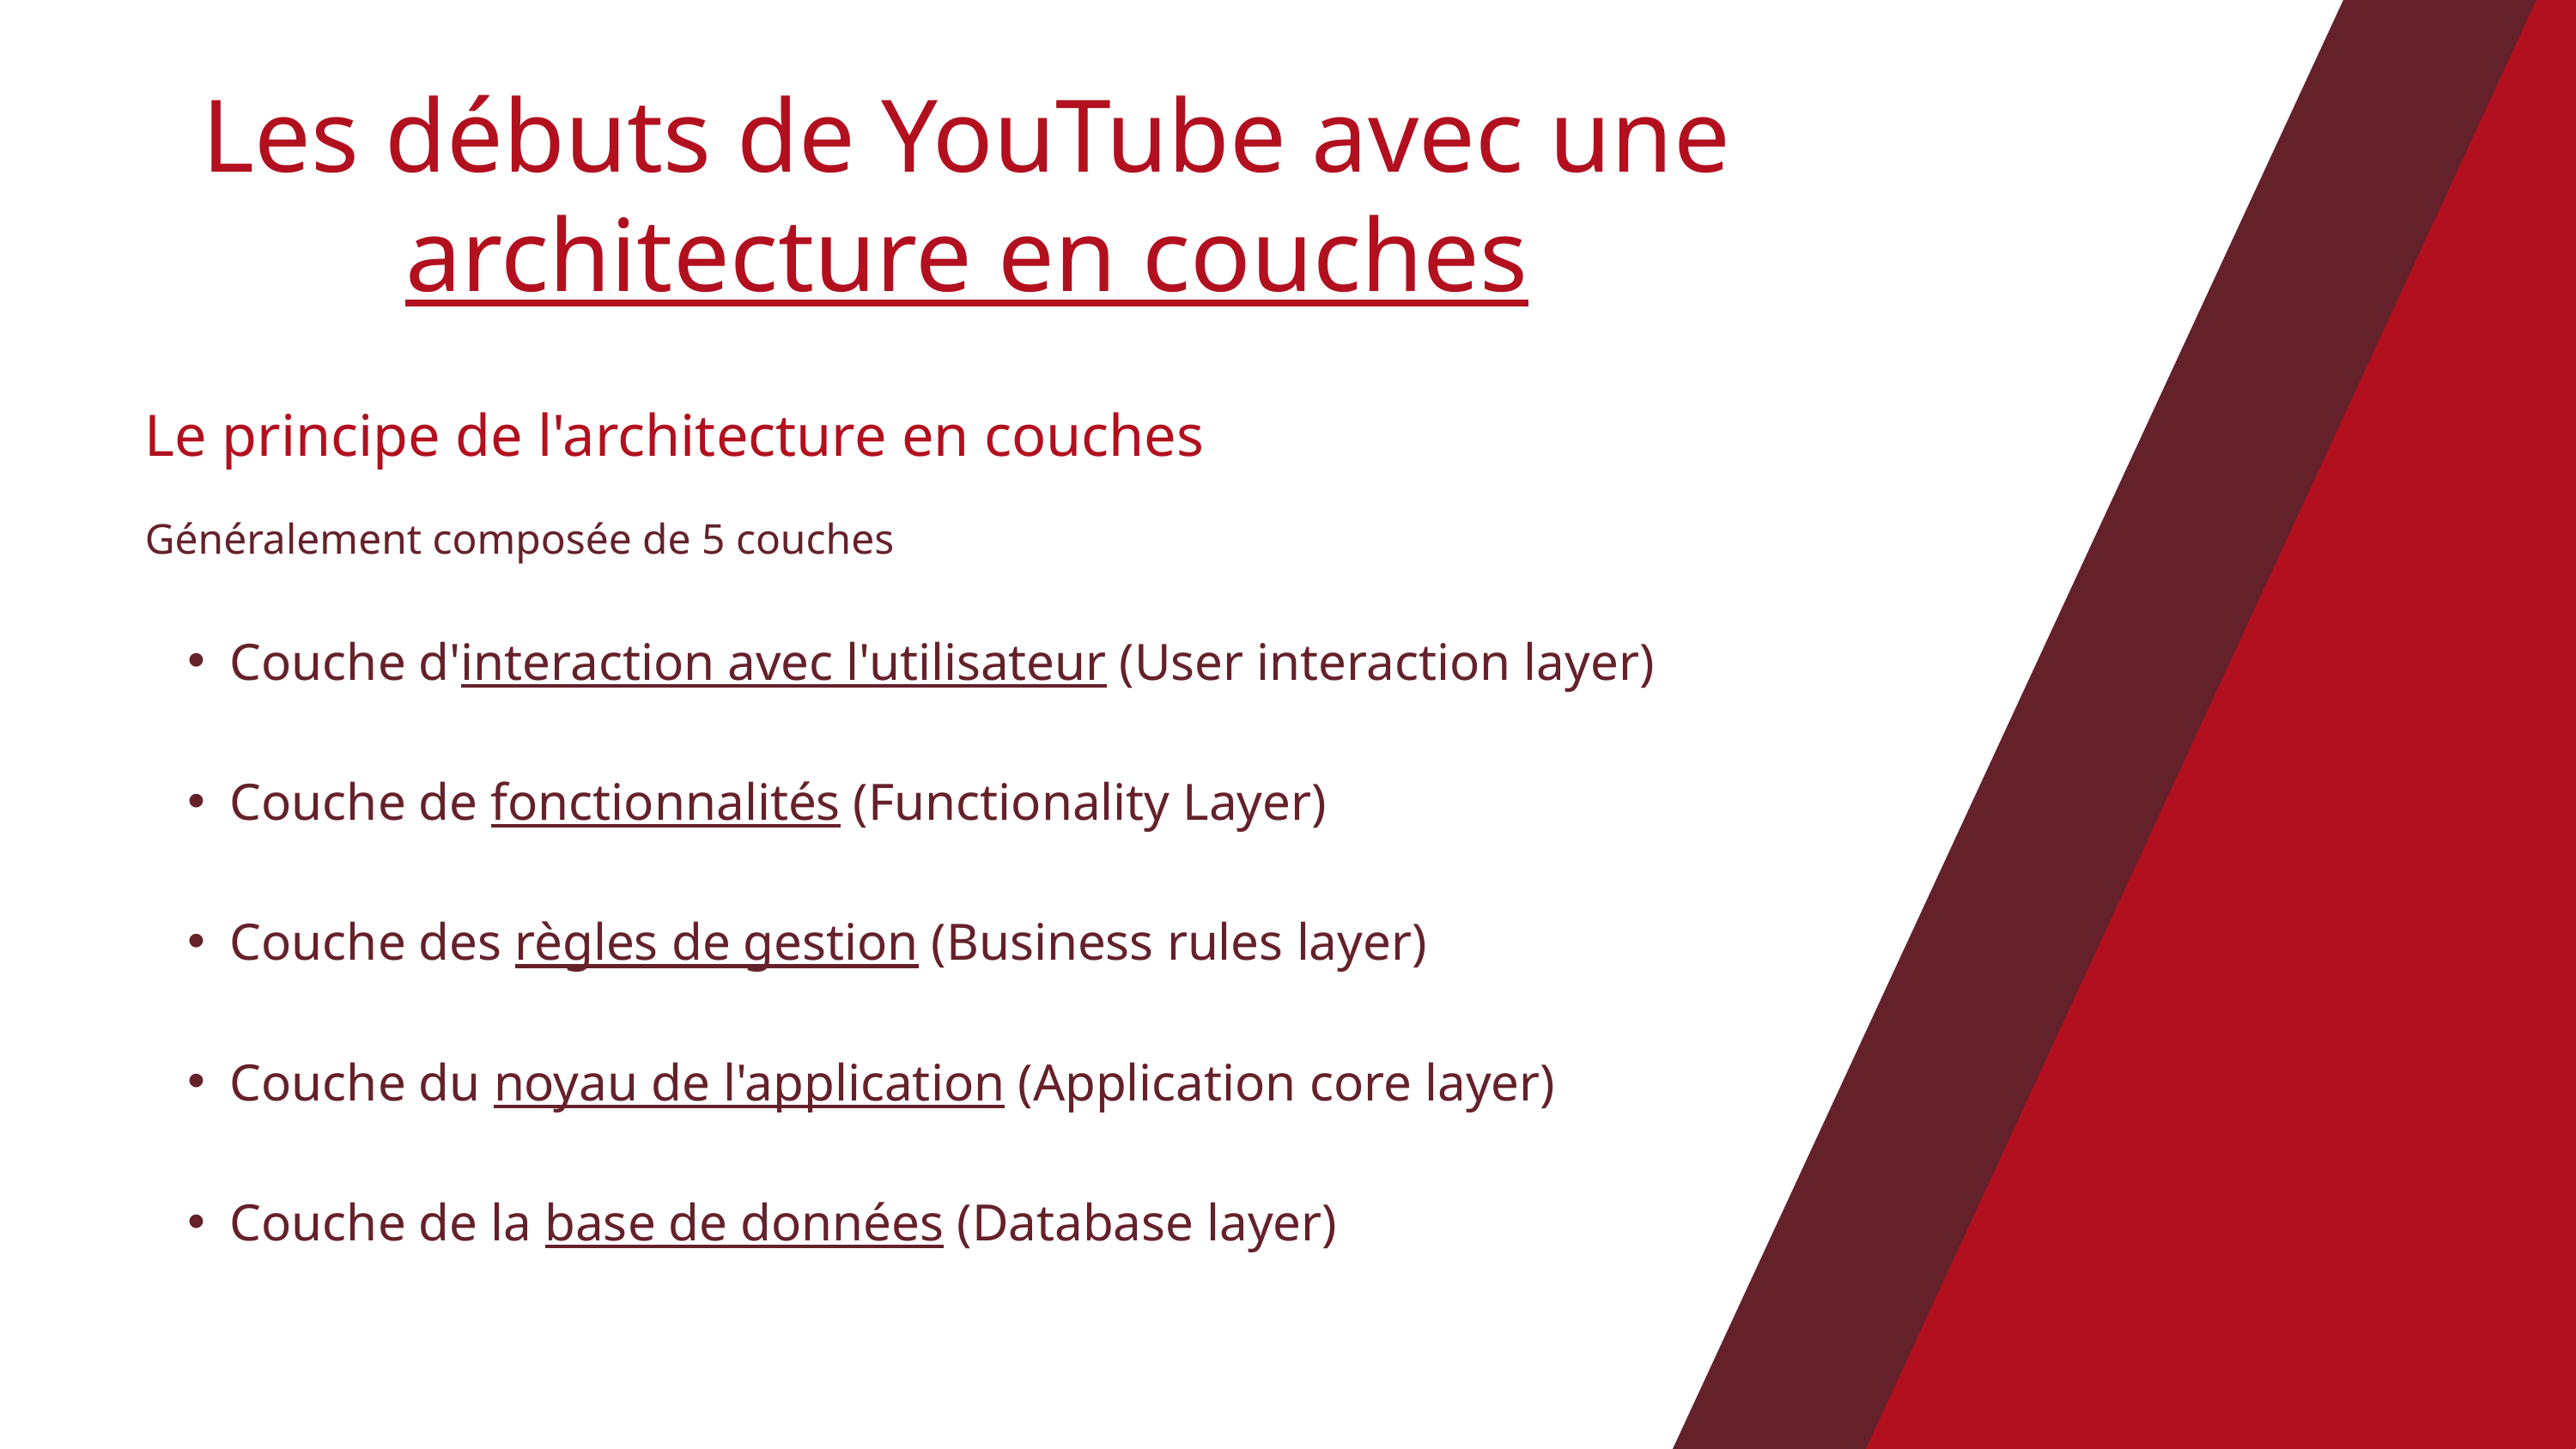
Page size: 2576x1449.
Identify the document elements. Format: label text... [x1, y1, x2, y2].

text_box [1960, 513, 2576, 523]
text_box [1960, 712, 2576, 1162]
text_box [1960, 526, 2576, 702]
text_box Les débuts de YouTube avec une architecture en couches [144, 71, 1789, 312]
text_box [144, 398, 1954, 1241]
